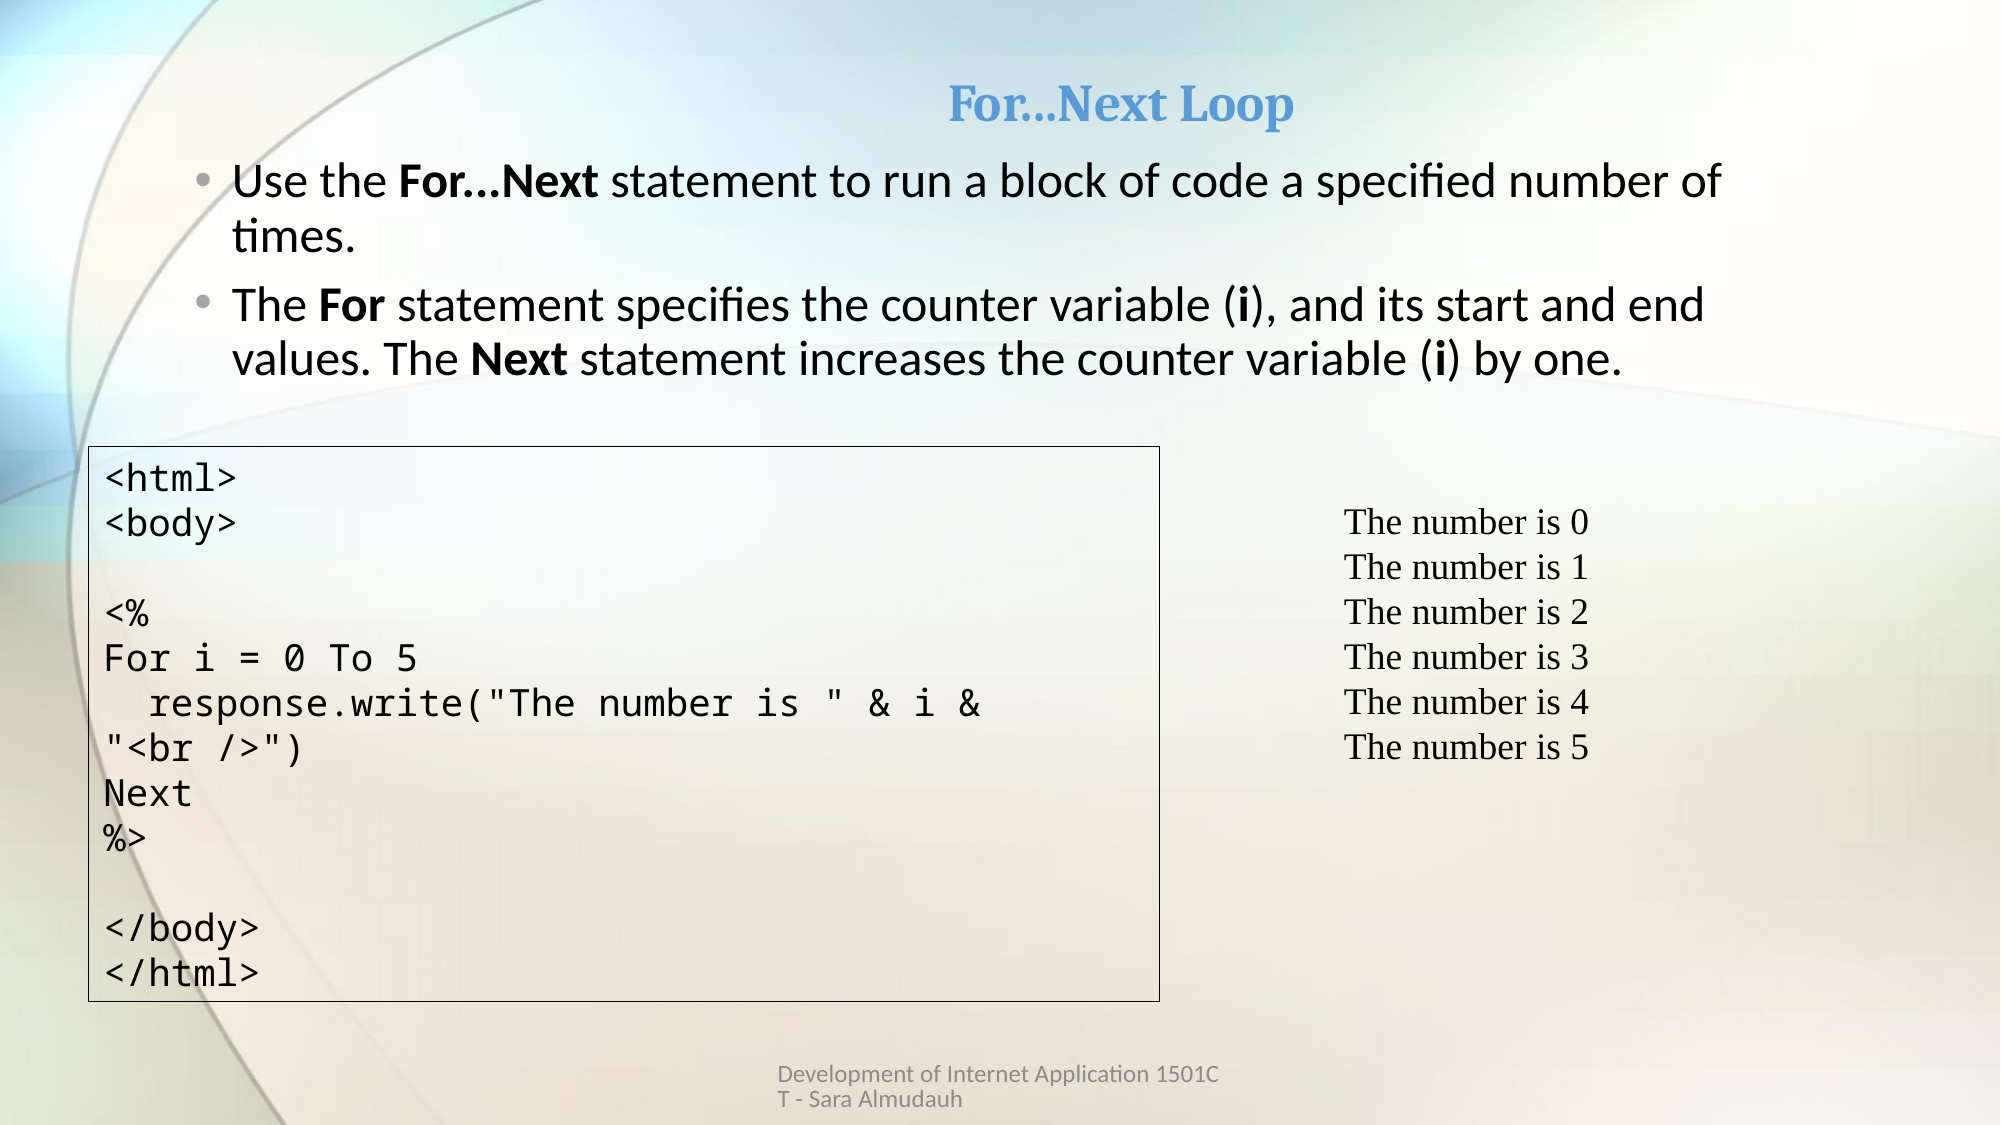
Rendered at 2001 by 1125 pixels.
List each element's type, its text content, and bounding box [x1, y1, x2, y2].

title For...Next Loop [381, 59, 1863, 204]
picture [0, 0, 2001, 1125]
list Use the For...Next statement to run a block of code a specified number of times. The For statement specifies the counter variable (i), and its start and end values. The Next statement increases the counter variable (i) by one. [179, 147, 1863, 403]
text_box The number is 0 The number is 1 The number is 2 The number is 3 The number is 4 The number is 5 [1329, 490, 1824, 775]
footer Development of Internet Application 1501CT - Sara Almudauh [762, 1042, 1238, 1103]
text_box <html> <body> <% For i = 0 To 5 response.write("The number is " & i & "<br />") Next %> </body> </html> [88, 446, 1160, 1002]
